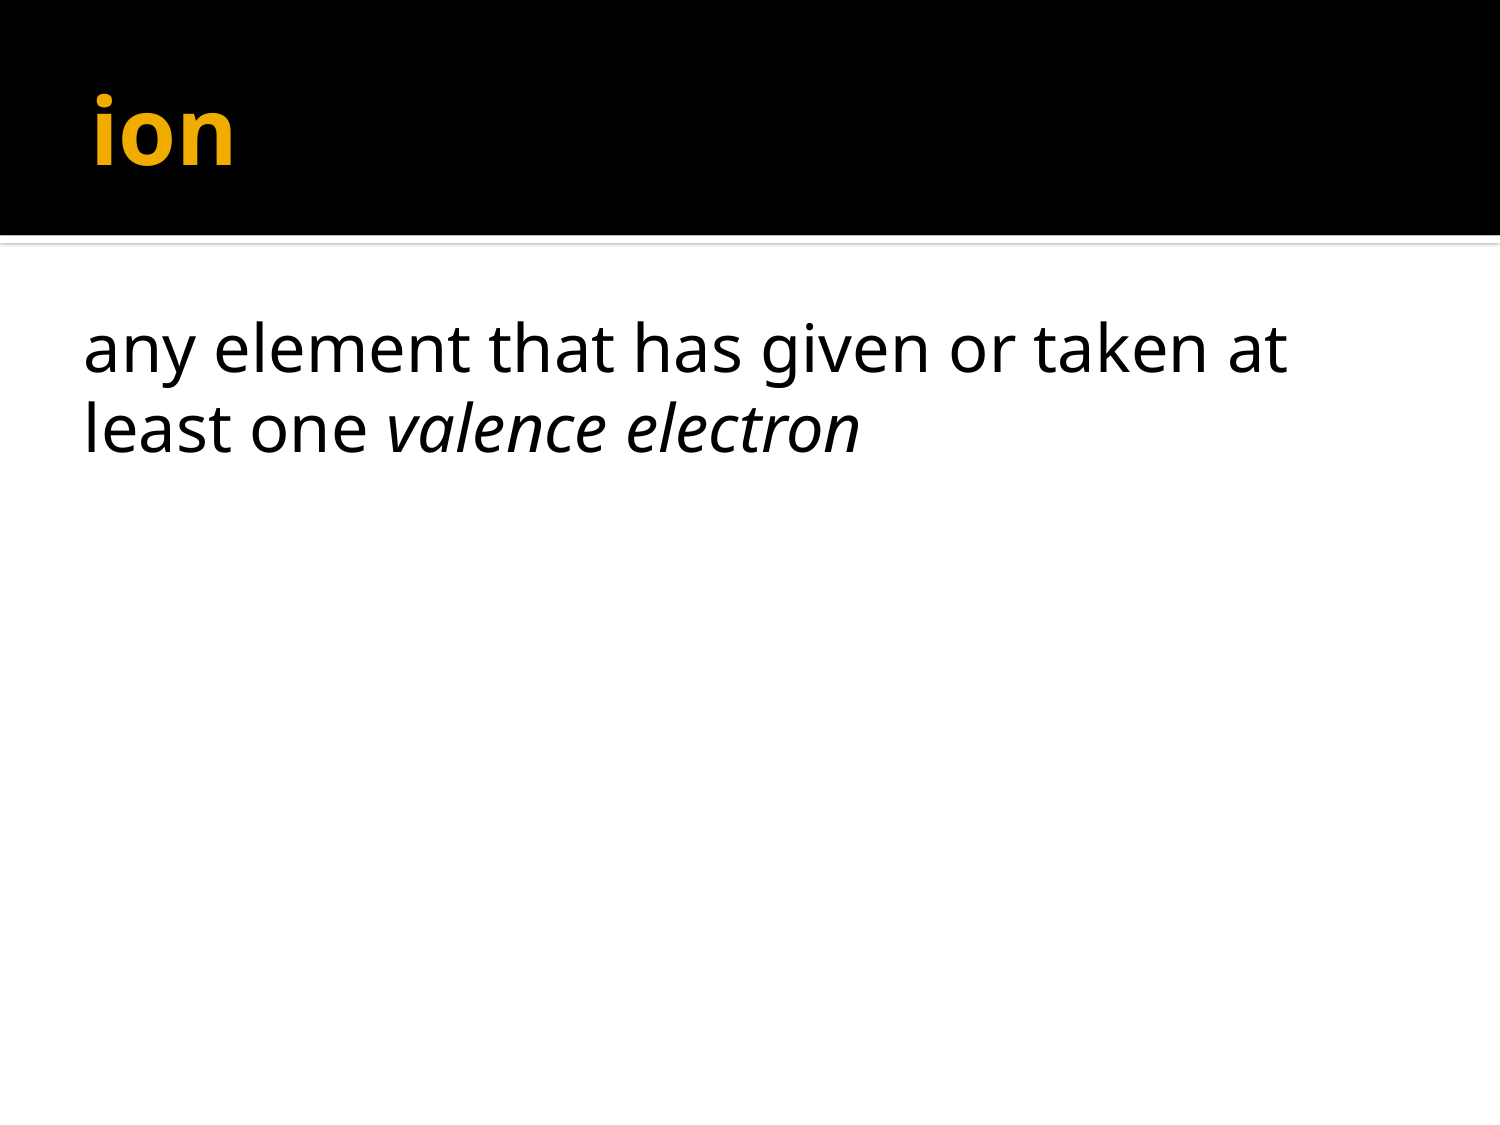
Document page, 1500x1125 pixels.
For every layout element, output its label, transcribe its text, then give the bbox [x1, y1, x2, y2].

title ion [75, 25, 1425, 231]
list any element that has given or taken at least one valence electron [75, 291, 1425, 1050]
